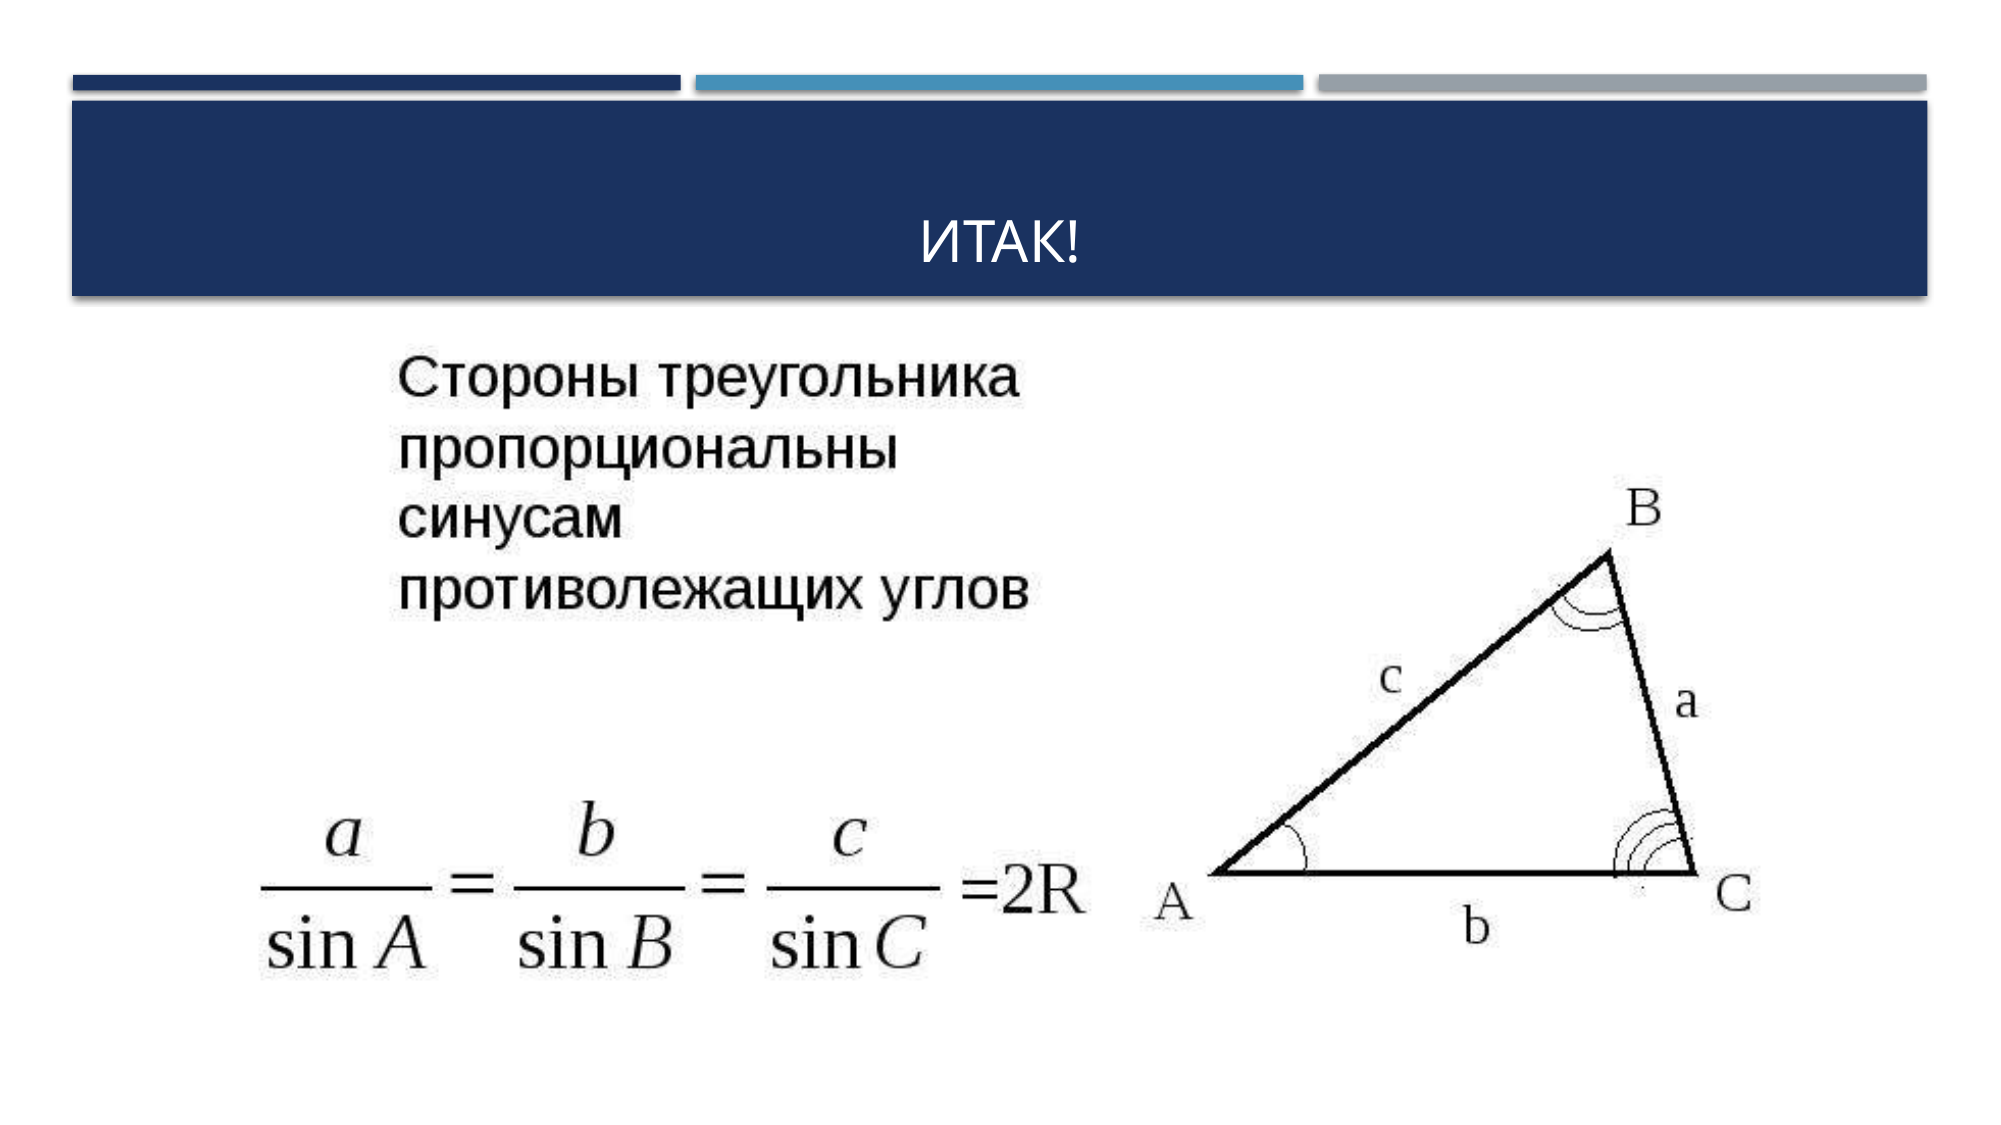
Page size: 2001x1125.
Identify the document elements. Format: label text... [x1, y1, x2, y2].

title ИТАК! [95, 115, 1905, 282]
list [241, 341, 1779, 1038]
